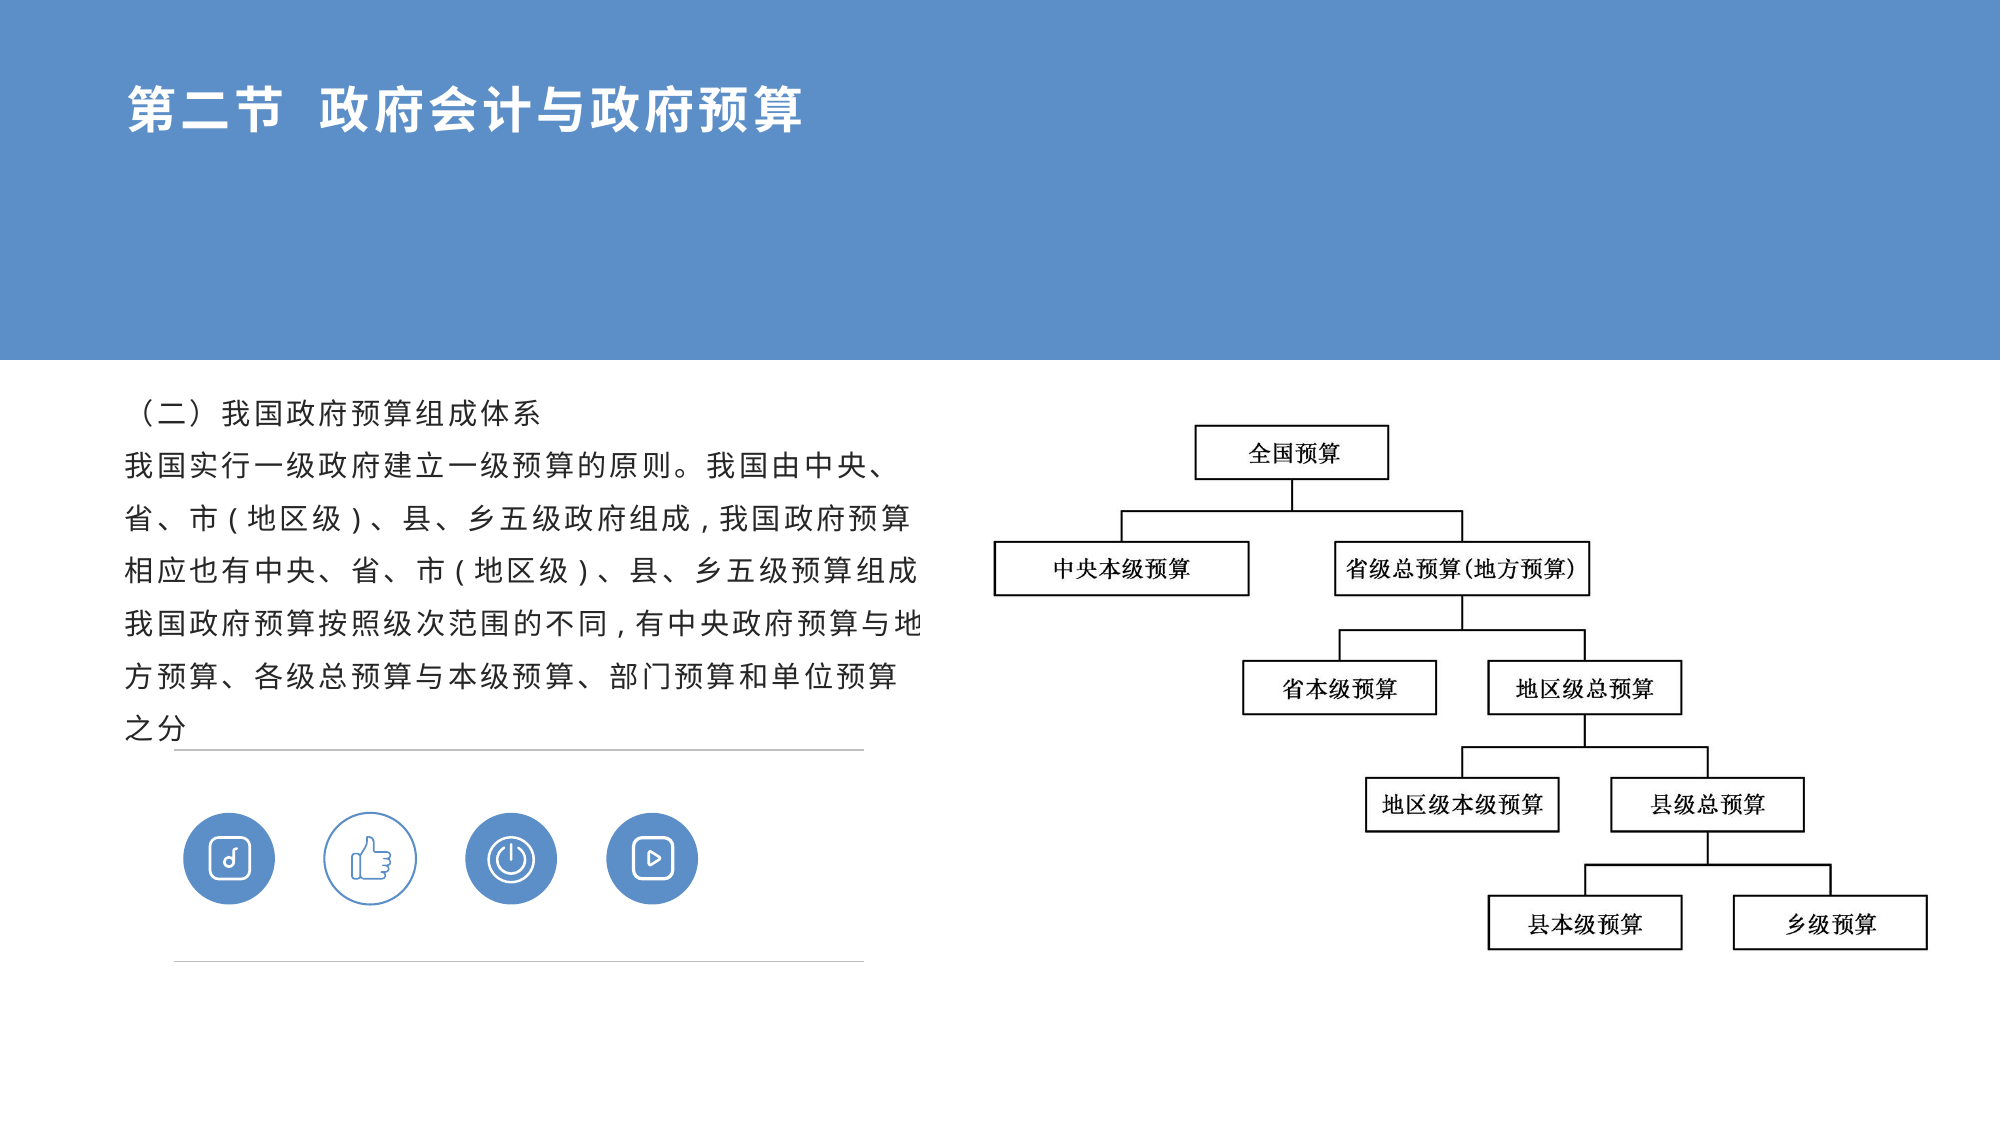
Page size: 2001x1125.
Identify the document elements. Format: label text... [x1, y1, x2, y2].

text_box [182, 811, 276, 906]
text_box [605, 811, 700, 906]
text_box [0, 0, 2000, 361]
text_box [486, 835, 537, 885]
text_box （二）我国政府预算组成体系 我国实行一级政府建立一级预算的原则。我国由中央、省、市(地区级)、县、乡五级政府组成,我国政府预算相应也有中央、省、市(地区级)、县、乡五级预算组成。我国政府预算按照级次范围的不同,有中央政府预算与地方预算、各级总预算与本级预算、部门预算和单位预算之分 [110, 369, 946, 788]
text_box [464, 811, 559, 906]
text_box [630, 835, 676, 882]
picture [919, 408, 2000, 962]
text_box [323, 811, 418, 906]
text_box [351, 836, 392, 880]
title 第二节 政府会计与政府预算 [109, 72, 1891, 146]
text_box [207, 835, 253, 882]
